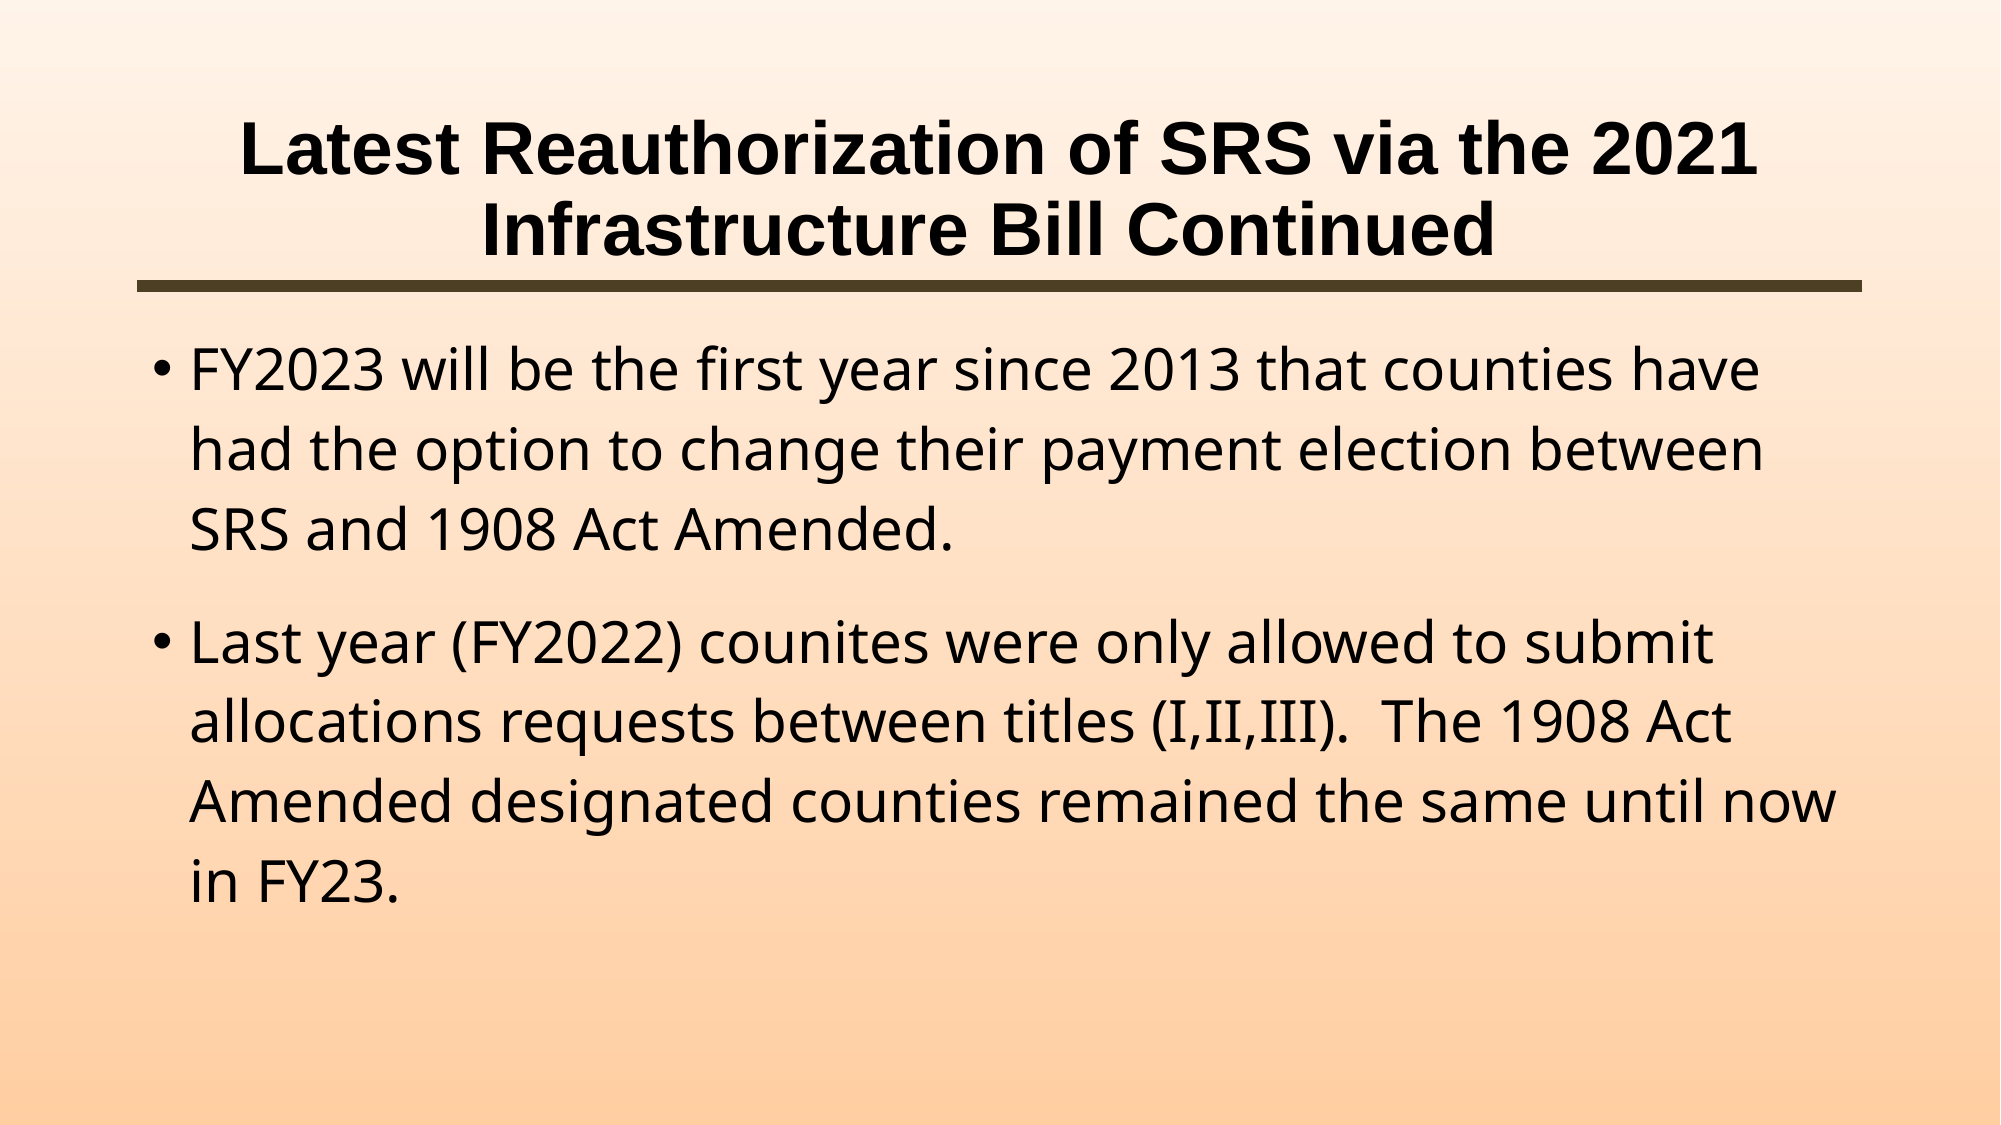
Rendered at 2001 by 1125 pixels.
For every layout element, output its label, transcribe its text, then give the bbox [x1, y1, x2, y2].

title Latest Reauthorization of SRS via the 2021 Infrastructure Bill Continued [137, 102, 1863, 262]
list FY2023 will be the first year since 2013 that counties have had the option to change their payment election between SRS and 1908 Act Amended. Last year (FY2022) counites were only allowed to submit allocations requests between titles (I,II,III). The 1908 Act Amended designated counties remained the same until now in FY23. [137, 315, 1863, 1010]
